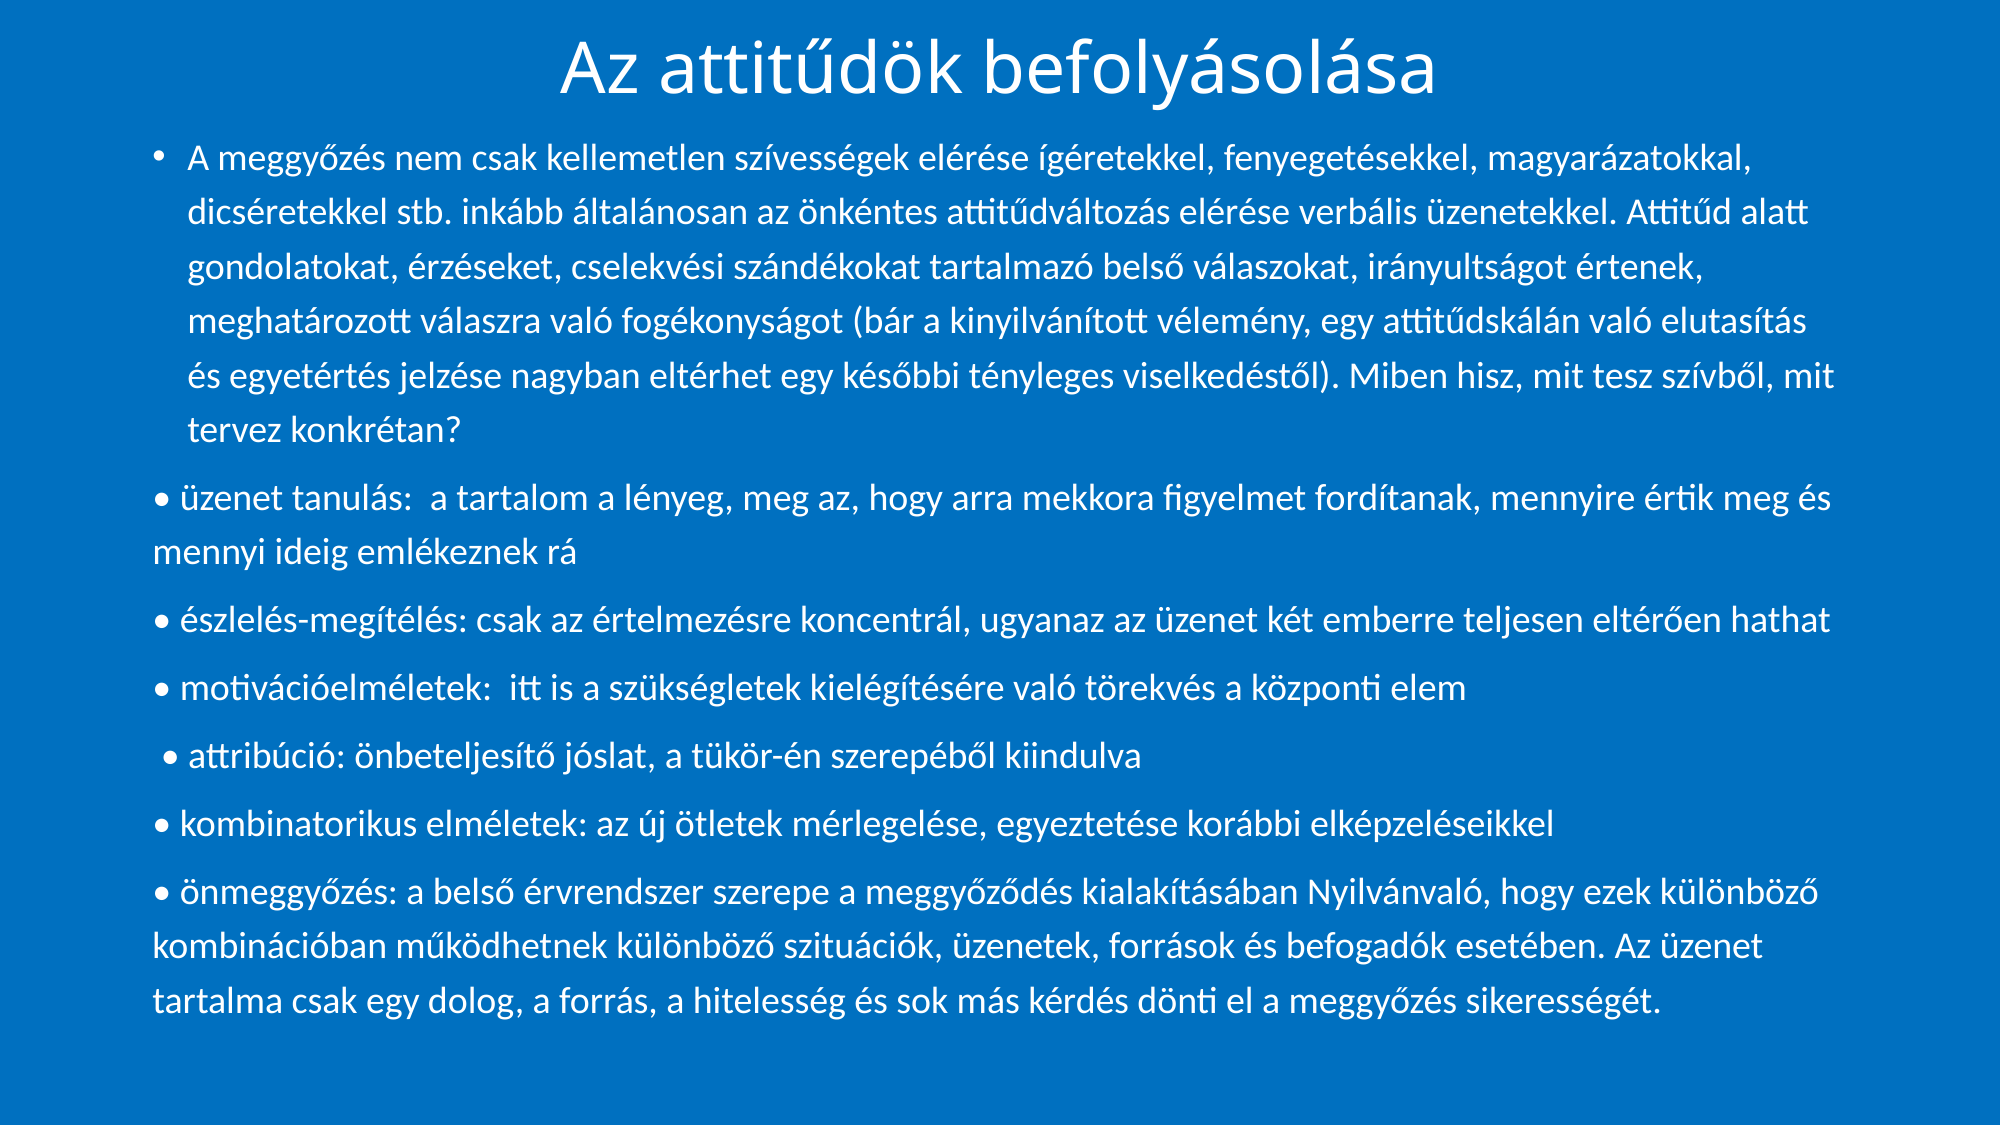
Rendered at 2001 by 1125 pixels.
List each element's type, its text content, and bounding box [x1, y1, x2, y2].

list A meggyőzés nem csak kellemetlen szívességek elérése ígéretekkel, fenyegetésekkel, magyarázatokkal, dicséretekkel stb. inkább általánosan az önkéntes attitűdváltozás elérése verbális üzenetekkel. Attitűd alatt gondolatokat, érzéseket, cselekvési szándékokat tartalmazó belső válaszokat, irányultságot értenek, meghatározott válaszra való fogékonyságot (bár a kinyilvánított vélemény, egy attitűdskálán való elutasítás és egyetértés jelzése nagyban eltérhet egy későbbi tényleges viselkedéstől). Miben hisz, mit tesz szívből, mit tervez konkrétan? • üzenet tanulás: a tartalom a lényeg, meg az, hogy arra mekkora figyelmet fordítanak, mennyire értik meg és mennyi ideig emlékeznek rá • észlelés-megítélés: csak az értelmezésre koncentrál, ugyanaz az üzenet két emberre teljesen eltérően hathat • motivációelméletek: itt is a szükségletek kielégítésére való törekvés a központi elem • attribúció: önbeteljesítő jóslat, a tükör-én szerepéből kiindulva • kombinatorikus elméletek: az új ötletek mérlegelése, egyeztetése korábbi elképzeléseikkel • önmeggyőzés: a belső érvrendszer szerepe a meggyőződés kialakításában Nyilvánvaló, hogy ezek különböző kombinációban működhetnek különböző szituációk, üzenetek, források és befogadók esetében. Az üzenet tartalma csak egy dolog, a forrás, a hitelesség és sok más kérdés dönti el a meggyőzés sikerességét. [137, 116, 1863, 1125]
title Az attitűdök befolyásolása [137, 23, 1863, 116]
